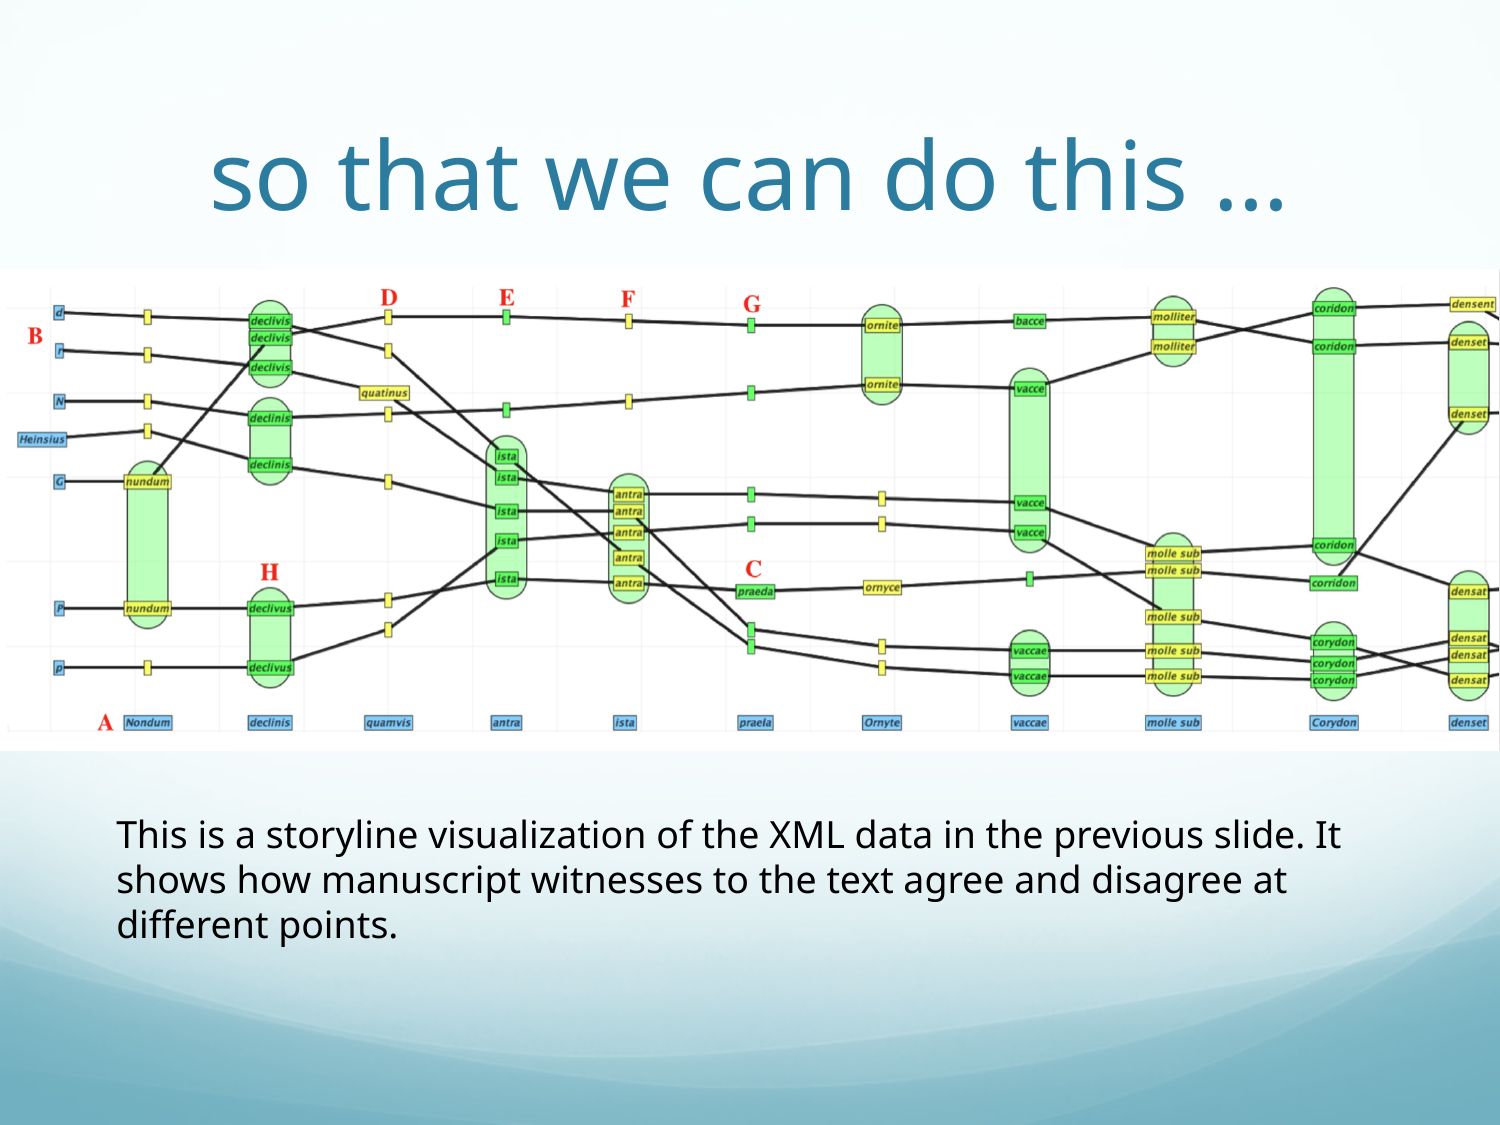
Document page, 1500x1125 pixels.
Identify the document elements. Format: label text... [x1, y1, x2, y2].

title so that we can do this … [90, 17, 1410, 237]
text_box This is a storyline visualization of the XML data in the previous slide. It shows how manuscript witnesses to the text agree and disagree at different points. [101, 803, 1381, 954]
picture [0, 269, 1500, 752]
